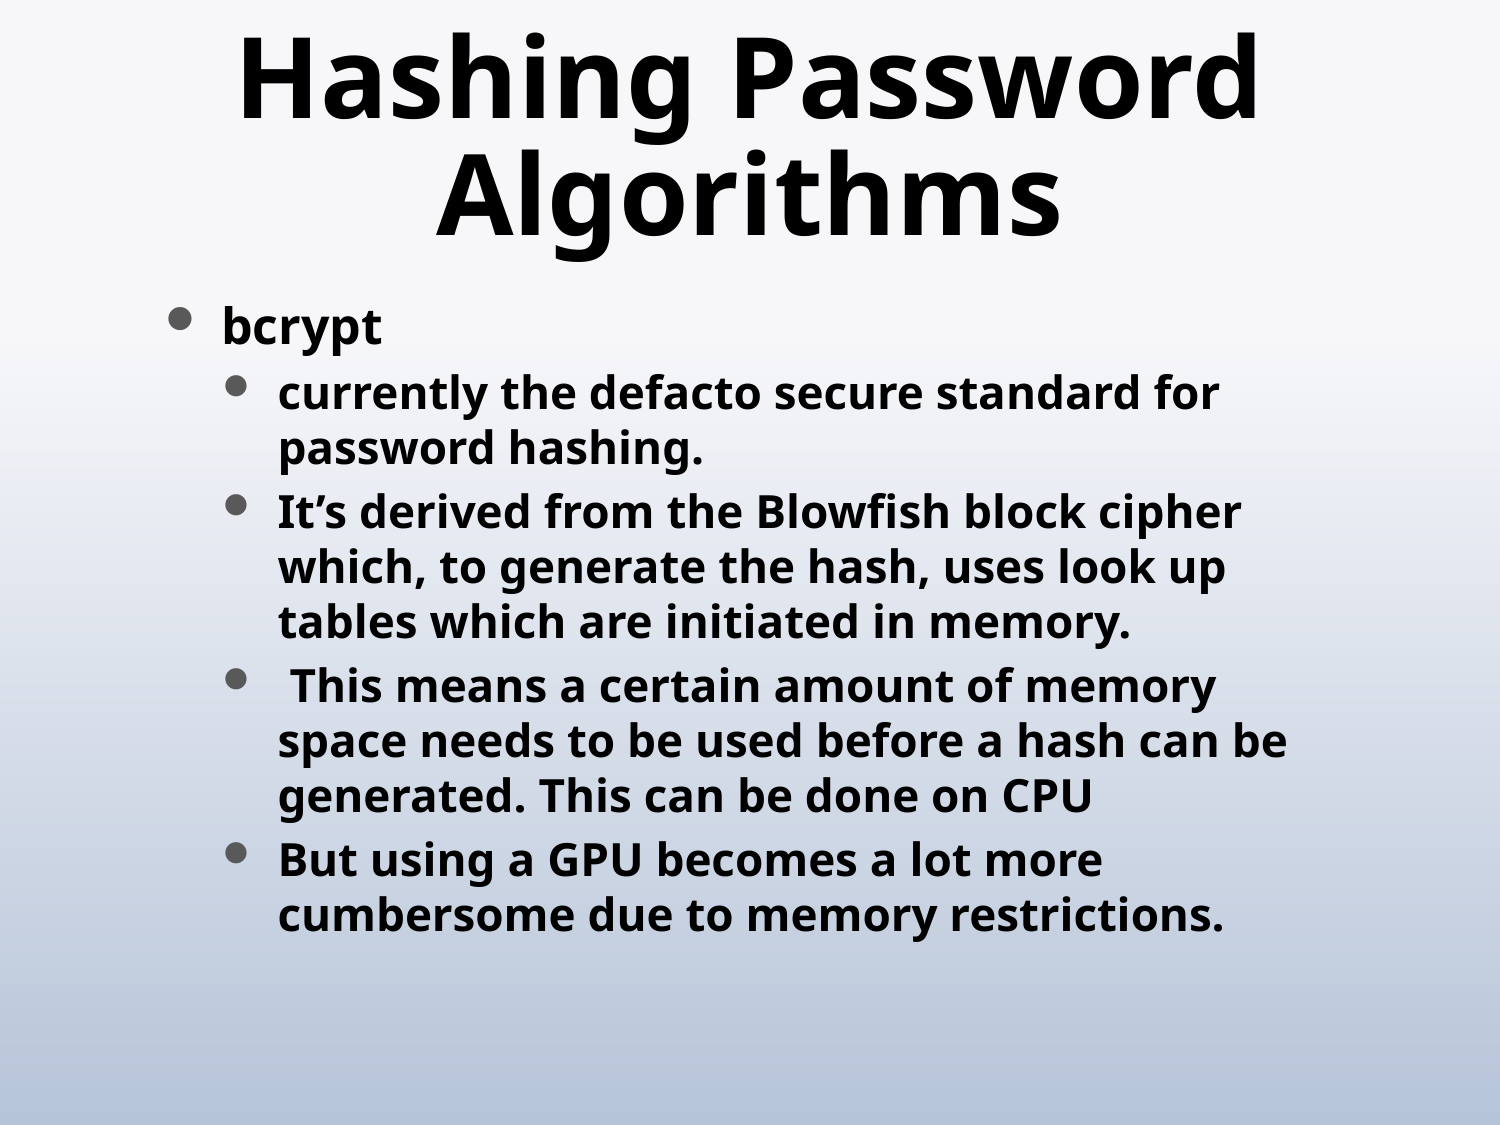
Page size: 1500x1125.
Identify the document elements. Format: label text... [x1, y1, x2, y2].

title Hashing Password Algorithms [150, 37, 1350, 245]
list bcrypt currently the defacto secure standard for password hashing. It’s derived from the Blowfish block cipher which, to generate the hash, uses look up tables which are initiated in memory. This means a certain amount of memory space needs to be used before a hash can be generated. This can be done on CPU But using a GPU becomes a lot more cumbersome due to memory restrictions. [150, 286, 1350, 993]
